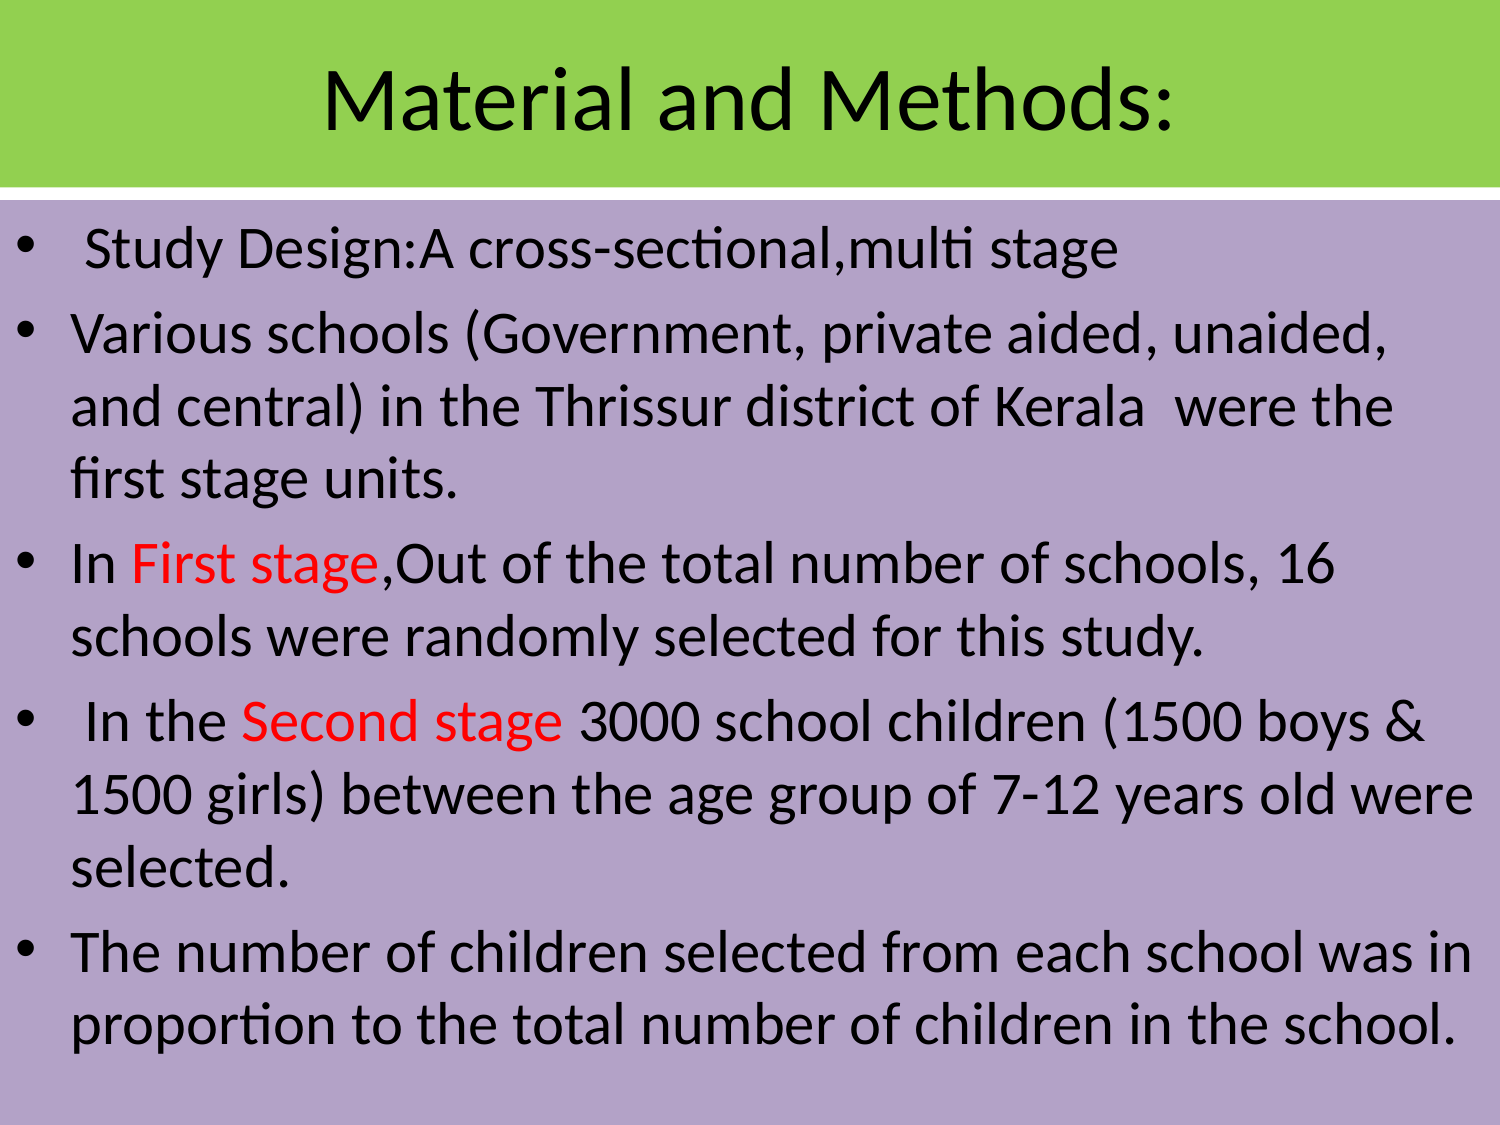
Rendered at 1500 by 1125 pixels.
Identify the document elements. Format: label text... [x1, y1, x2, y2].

title Material and Methods: [0, 0, 1500, 188]
list Study Design:A cross-sectional,multi stage Various schools (Government, private aided, unaided, and central) in the Thrissur district of Kerala were the first stage units. In First stage,Out of the total number of schools, 16 schools were randomly selected for this study. In the Second stage 3000 school children (1500 boys & 1500 girls) between the age group of 7-12 years old were selected. The number of children selected from each school was in proportion to the total number of children in the school. [0, 200, 1500, 1125]
